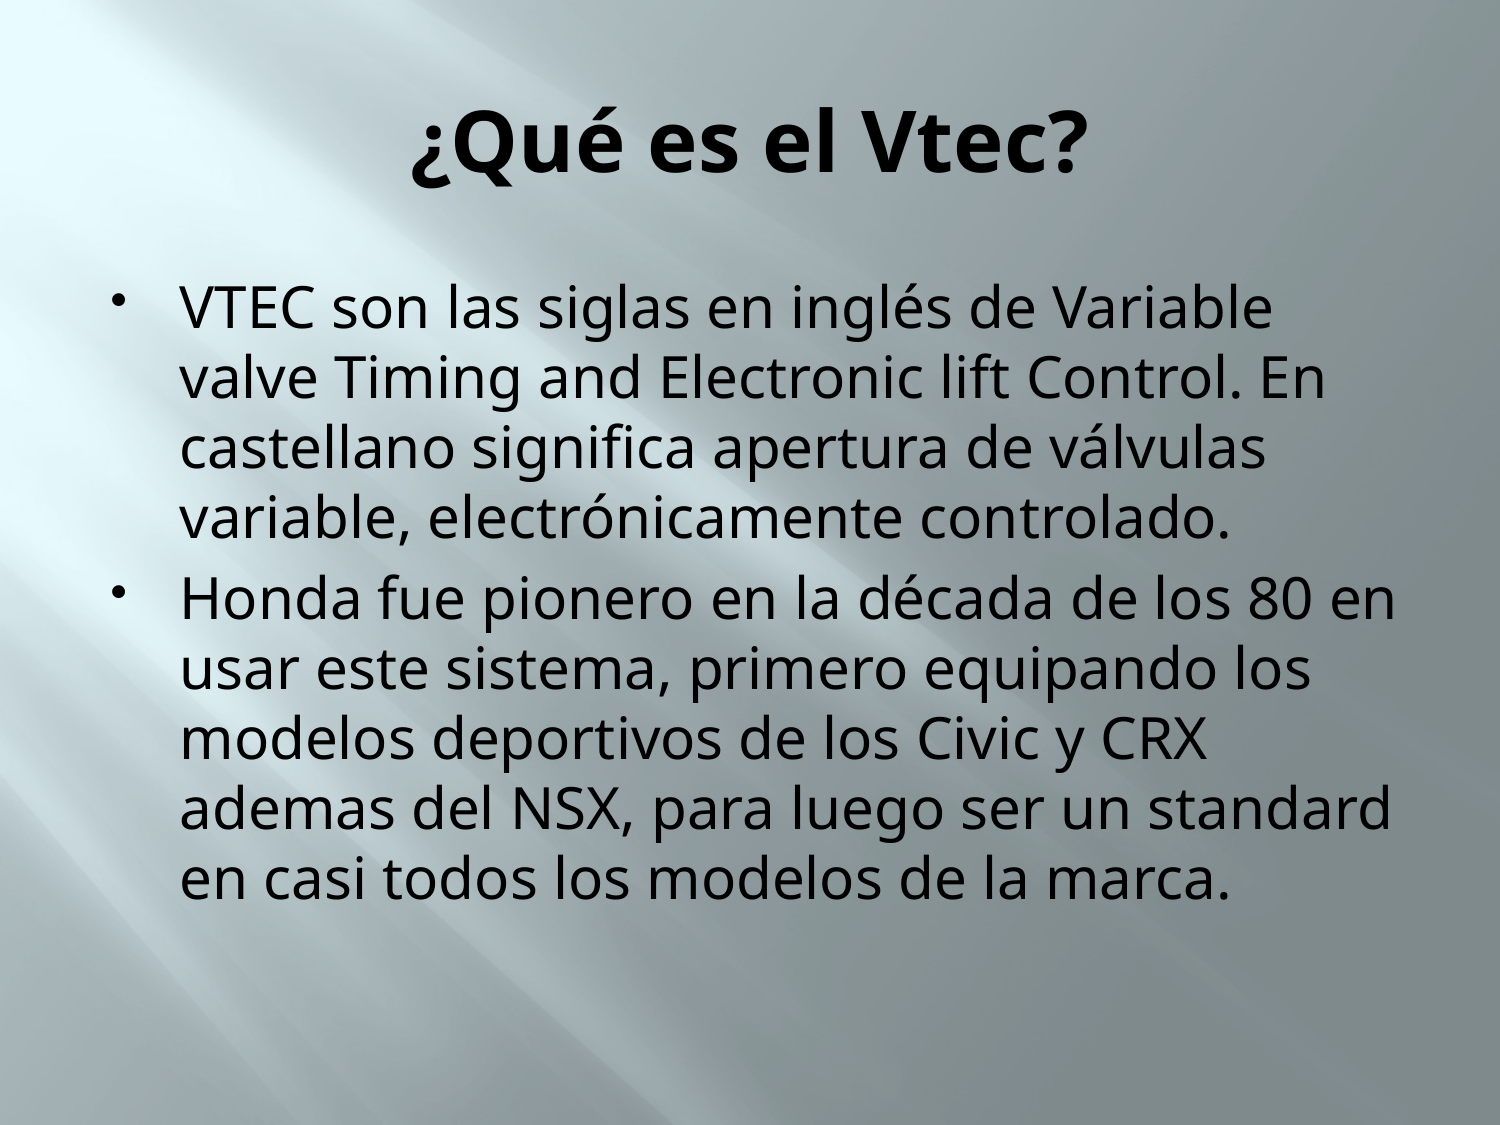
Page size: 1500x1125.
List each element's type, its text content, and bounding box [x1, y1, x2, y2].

title ¿Qué es el Vtec? [75, 45, 1425, 233]
list VTEC son las siglas en inglés de Variable valve Timing and Electronic lift Control. En castellano significa apertura de válvulas variable, electrónicamente controlado. Honda fue pionero en la década de los 80 en usar este sistema, primero equipando los modelos deportivos de los Civic y CRX ademas del NSX, para luego ser un standard en casi todos los modelos de la marca. [75, 262, 1425, 1035]
